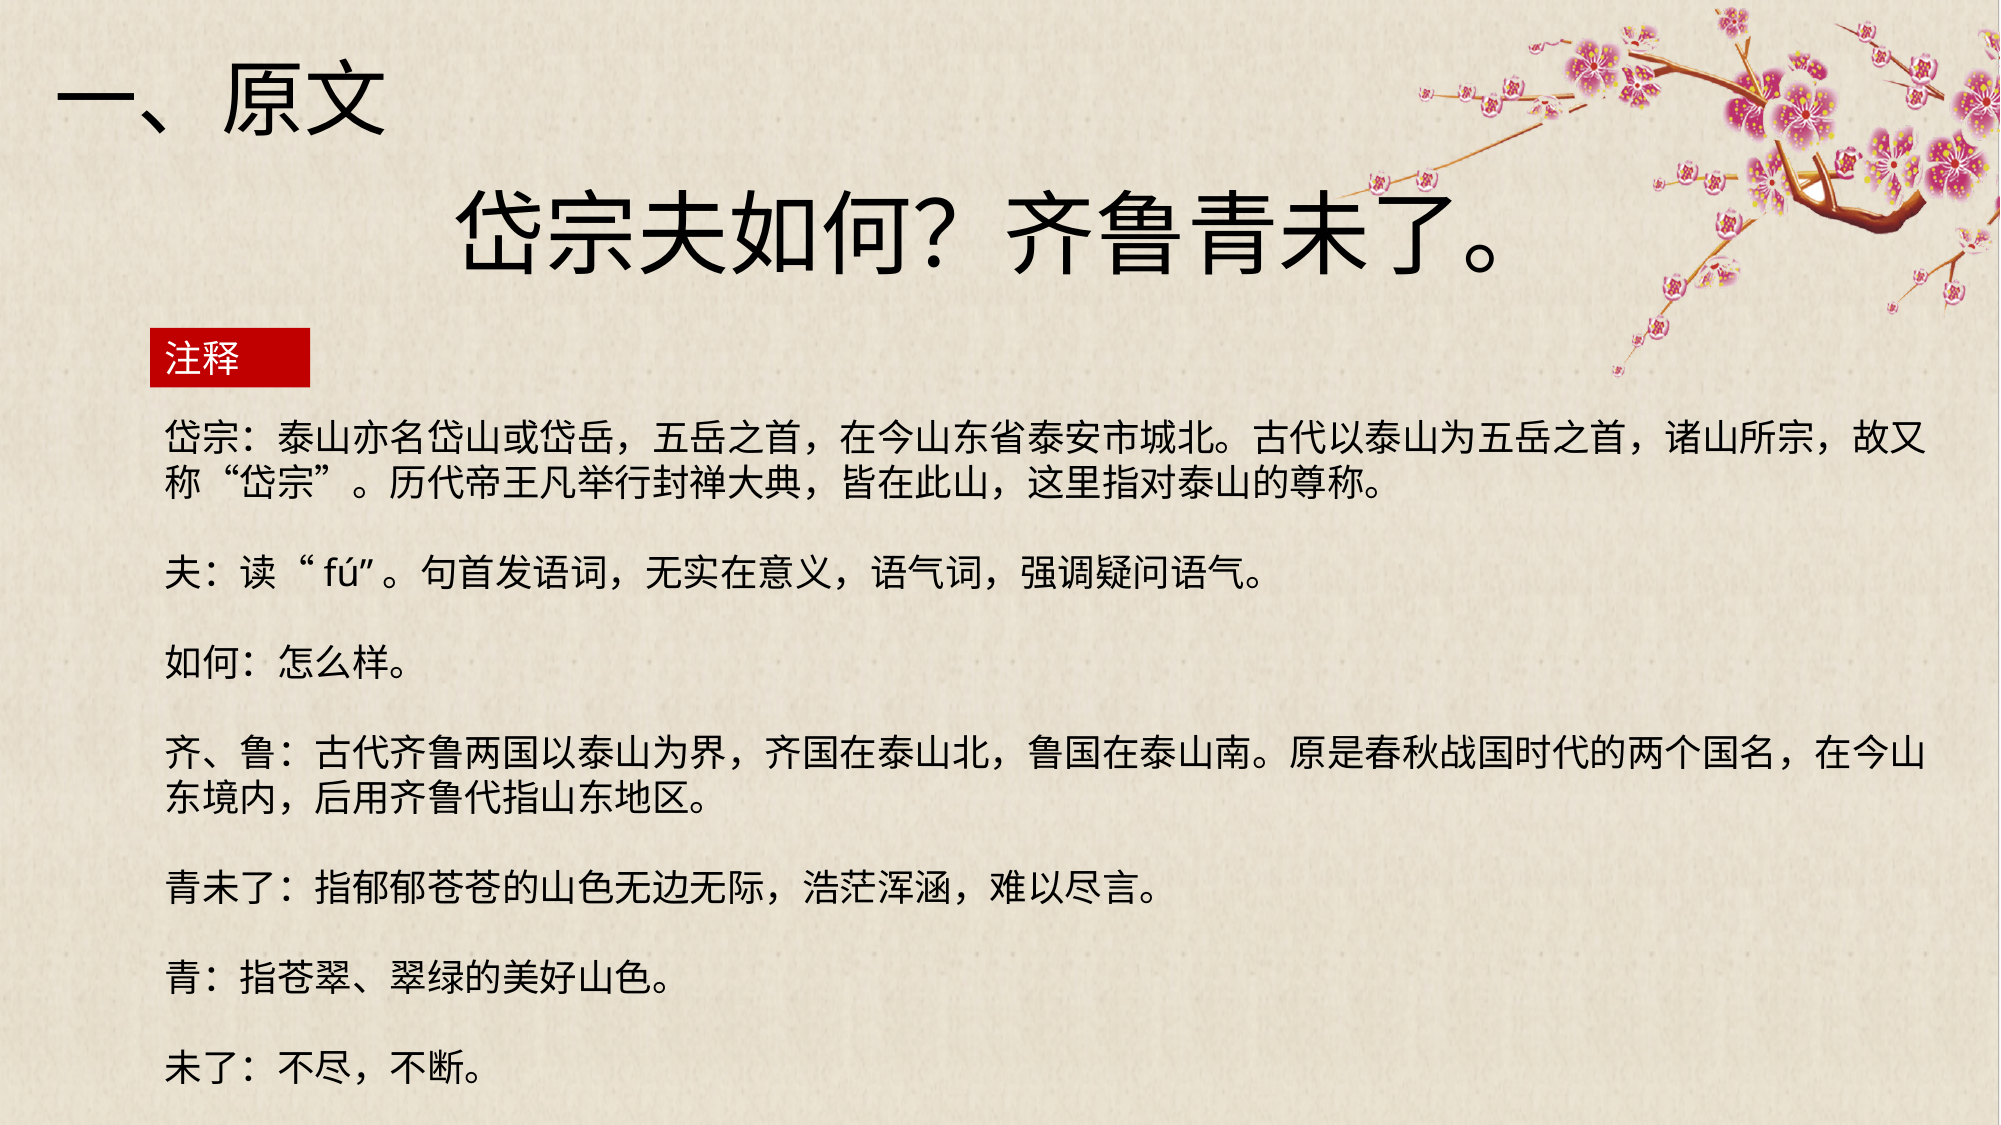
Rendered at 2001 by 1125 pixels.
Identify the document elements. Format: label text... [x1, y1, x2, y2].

picture [0, 0, 2001, 1125]
text_box 岱宗：泰山亦名岱山或岱岳，五岳之首，在今山东省泰安市城北。古代以泰山为五岳之首，诸山所宗，故又称“岱宗”。历代帝王凡举行封禅大典，皆在此山，这里指对泰山的尊称。 夫：读“fú”。句首发语词，无实在意义，语气词，强调疑问语气。 如何：怎么样。 齐、鲁：古代齐鲁两国以泰山为界，齐国在泰山北，鲁国在泰山南。原是春秋战国时代的两个国名，在今山东境内，后用齐鲁代指山东地区。 青未了：指郁郁苍苍的山色无边无际，浩茫浑涵，难以尽言。 青：指苍翠、翠绿的美好山色。 未了：不尽，不断。 [150, 406, 1975, 1096]
text_box 注释 [150, 327, 311, 388]
text_box 岱宗夫如何？齐鲁青未了。 [439, 168, 1333, 294]
text_box 一、原文 [40, 39, 1113, 154]
